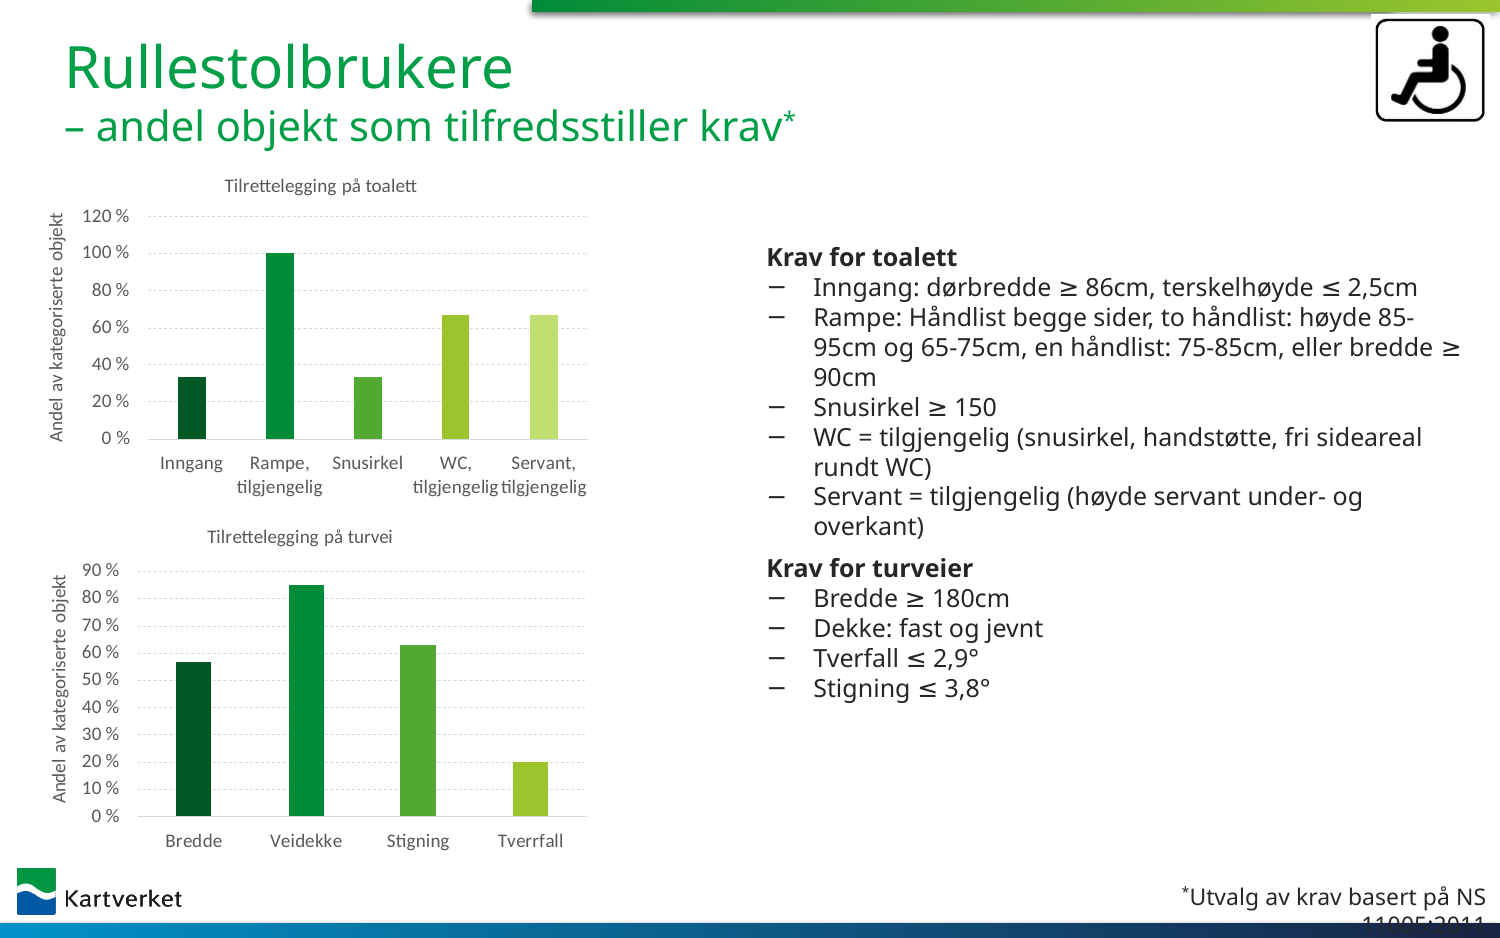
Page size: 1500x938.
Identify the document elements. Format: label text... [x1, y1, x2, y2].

picture [41, 520, 598, 859]
text_box Krav for turveier Bredde ≥ 180cm Dekke: fast og jevnt Tverfall ≤ 2,9° Stigning ≤ 3,8° [751, 545, 1483, 710]
picture [41, 166, 599, 505]
text_box *Utvalg av krav basert på NS 11005:2011 [1068, 873, 1500, 938]
text_box Rullestolbrukere – andel objekt som tilfredsstiller krav* [49, 14, 1431, 158]
picture [1371, 13, 1491, 127]
text_box Krav for toalett Inngang: dørbredde ≥ 86cm, terskelhøyde ≤ 2,5cm Rampe: Håndlist begge sider, to håndlist: høyde 85-95cm og 65-75cm, en håndlist: 75-85cm, eller bredde ≥ 90cm Snusirkel ≥ 150 WC = tilgjengelig (snusirkel, handstøtte, fri sideareal rundt WC) Servant = tilgjengelig (høyde servant under- og overkant) [751, 234, 1483, 545]
